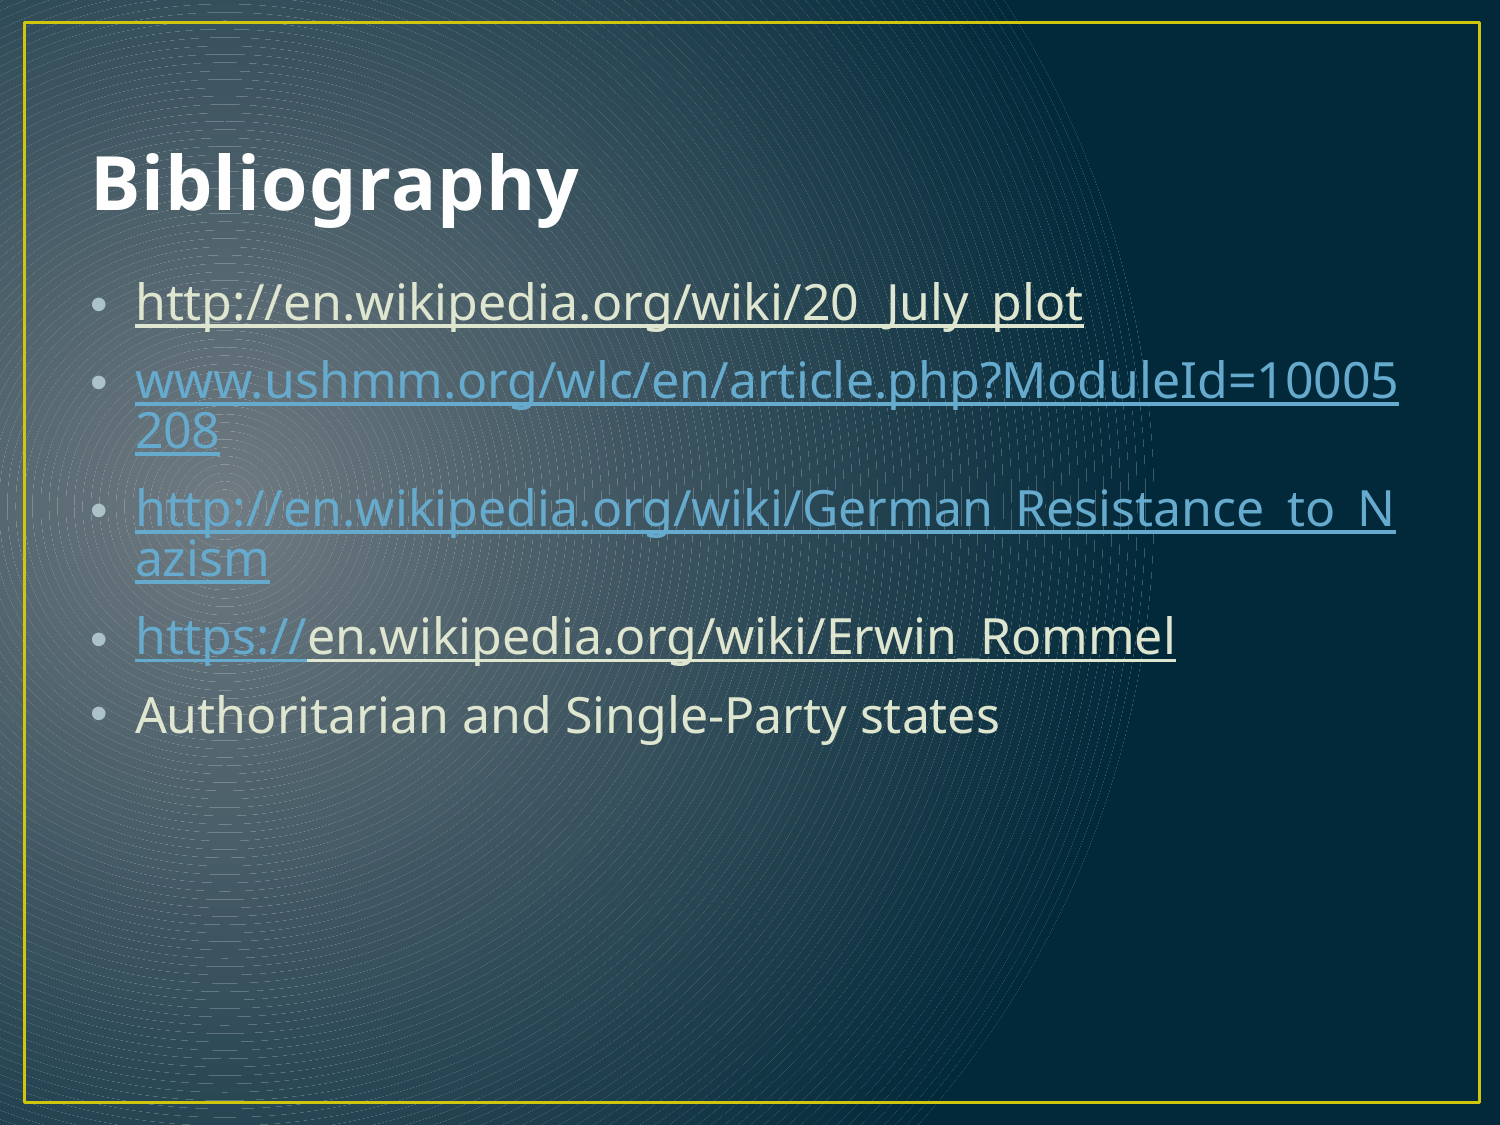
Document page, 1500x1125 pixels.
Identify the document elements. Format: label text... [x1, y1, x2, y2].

title Bibliography [75, 45, 1425, 233]
list http://en.wikipedia.org/wiki/20_July_plot www.ushmm.org/wlc/en/article.php?ModuleId=10005208 http://en.wikipedia.org/wiki/German_Resistance_to_Nazism https://en.wikipedia.org/wiki/Erwin_Rommel Authoritarian and Single-Party states [75, 262, 1425, 1005]
